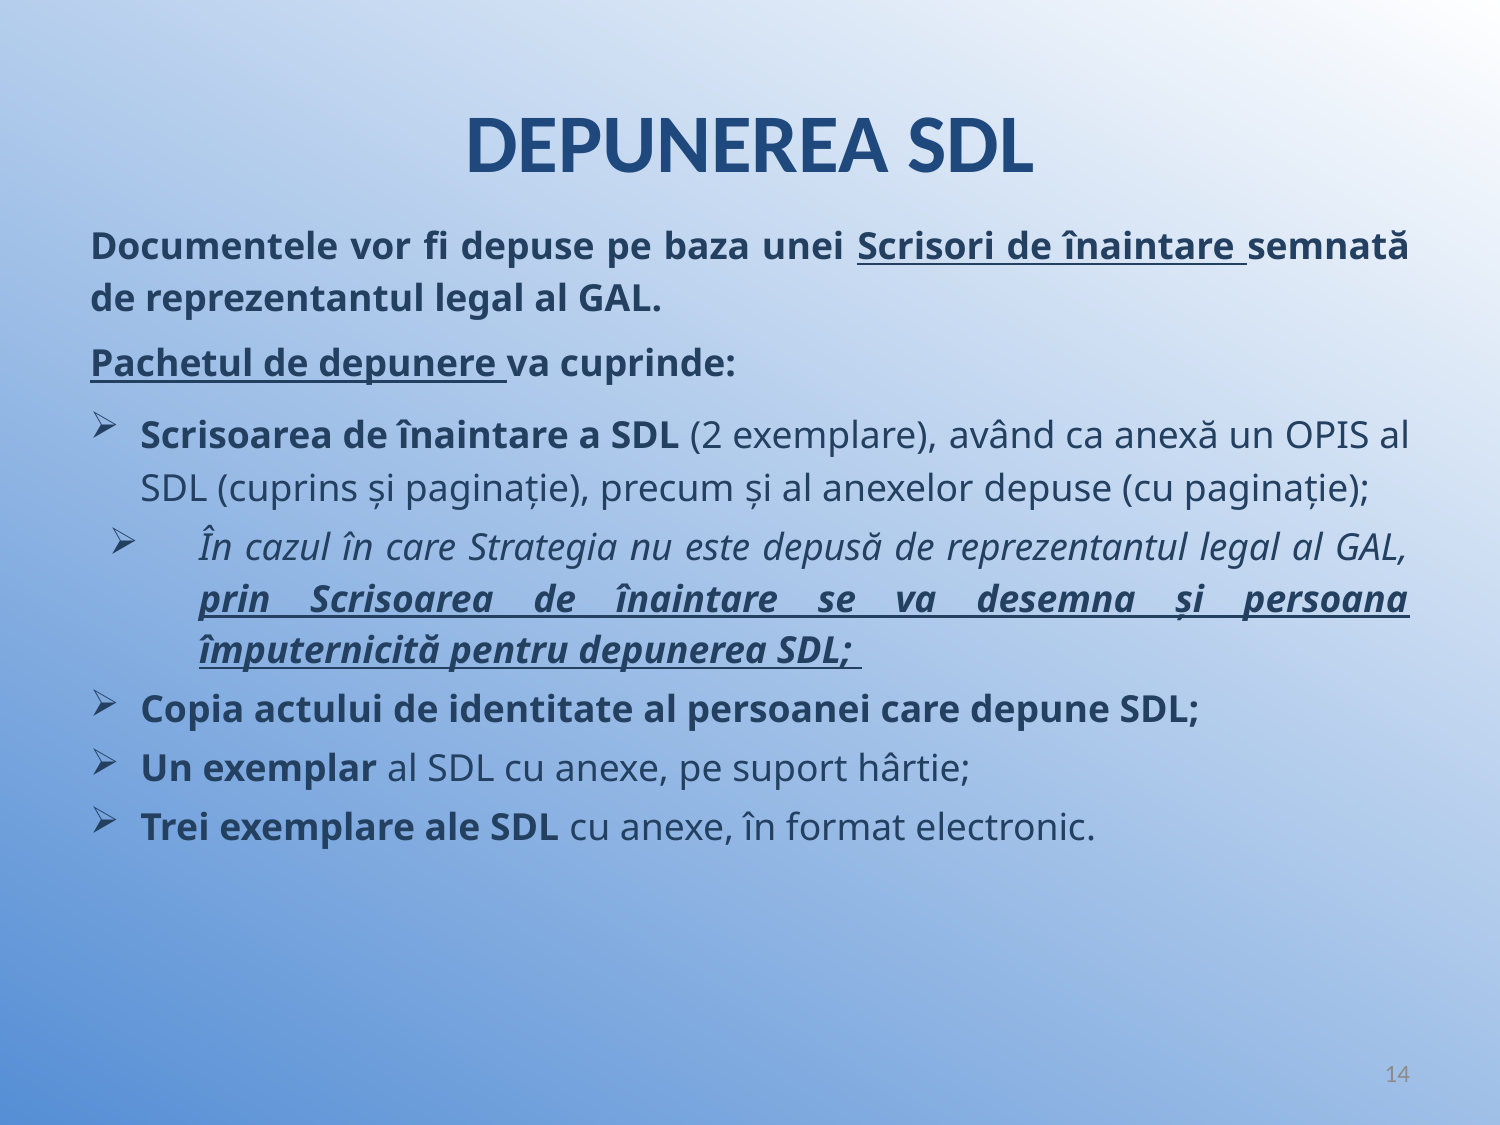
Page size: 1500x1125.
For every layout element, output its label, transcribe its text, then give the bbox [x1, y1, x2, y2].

title DEPUNEREA SDL [75, 45, 1425, 208]
slide_number 14 [1074, 1042, 1425, 1103]
list Documentele vor fi depuse pe baza unei Scrisori de înaintare semnată de reprezentantul legal al GAL. Pachetul de depunere va cuprinde: Scrisoarea de înaintare a SDL (2 exemplare), având ca anexă un OPIS al SDL (cuprins și paginație), precum și al anexelor depuse (cu paginație); În cazul în care Strategia nu este depusă de reprezentantul legal al GAL, prin Scrisoarea de înaintare se va desemna și persoana împuternicită pentru depunerea SDL; Copia actului de identitate al persoanei care depune SDL; Un exemplar al SDL cu anexe, pe suport hârtie; Trei exemplare ale SDL cu anexe, în format electronic. [75, 208, 1425, 951]
